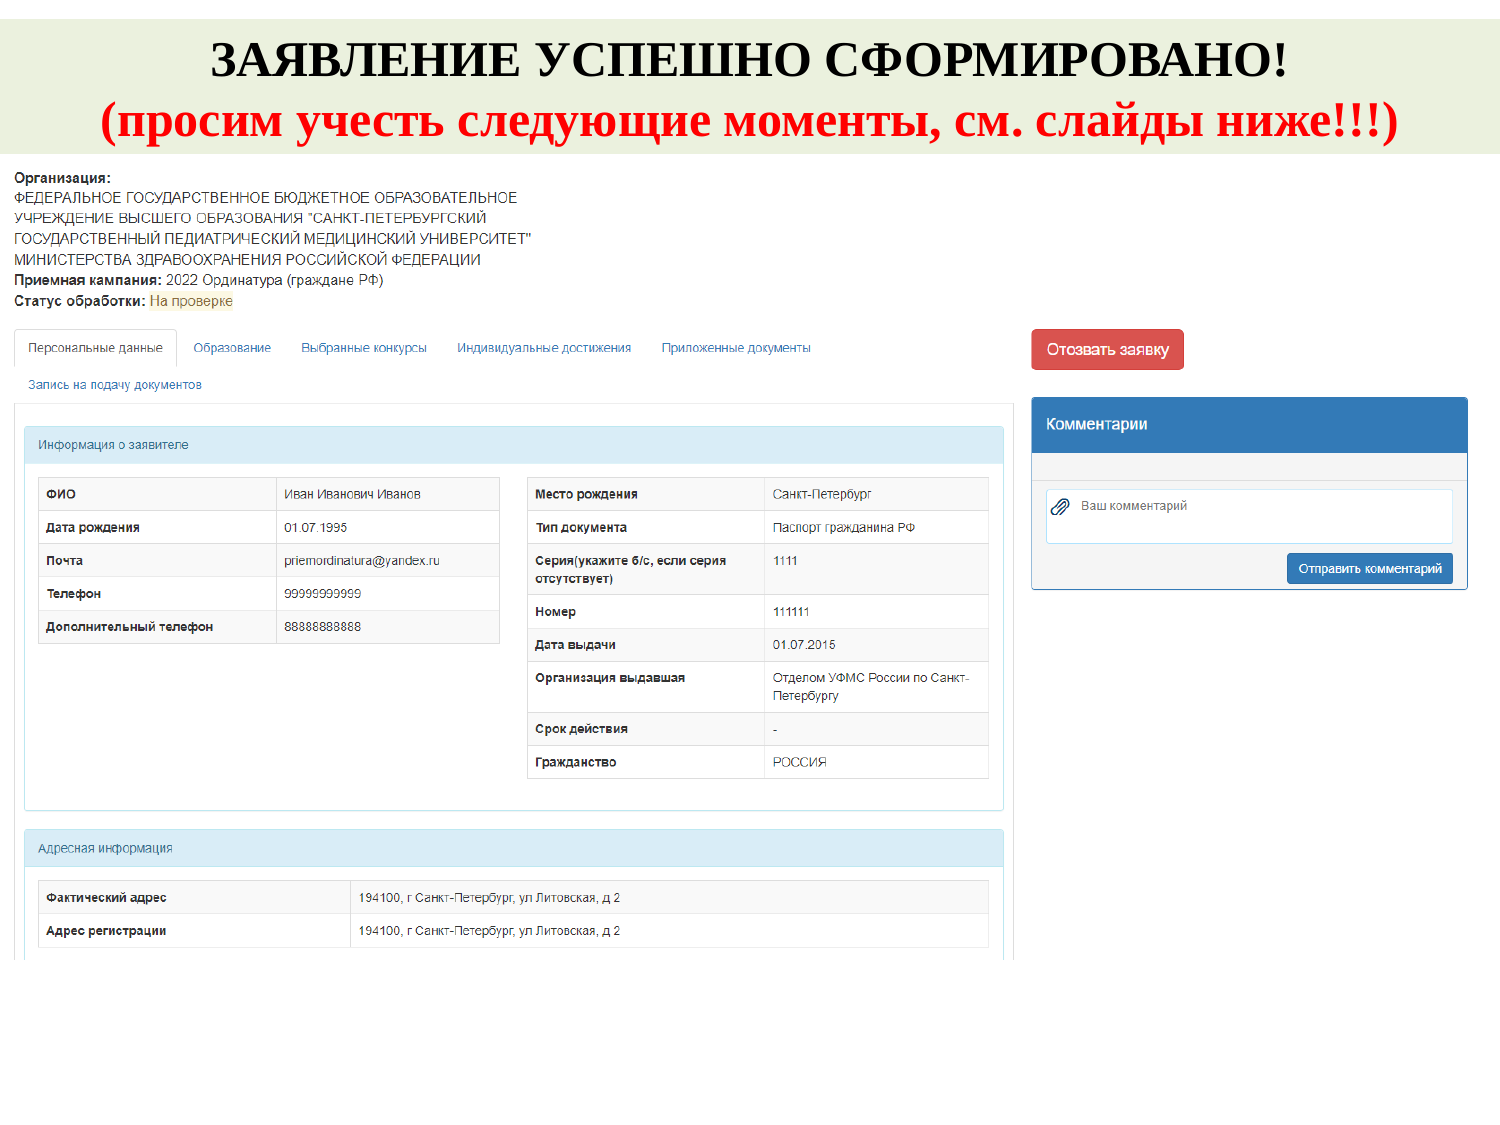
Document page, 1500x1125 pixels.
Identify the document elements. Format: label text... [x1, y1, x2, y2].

picture [0, 113, 1469, 960]
text_box ЗАЯВЛЕНИЕ УСПЕШНО СФОРМИРОВАНО! (просим учесть следующие моменты, см. слайды ниже!!!) [0, 19, 1500, 154]
